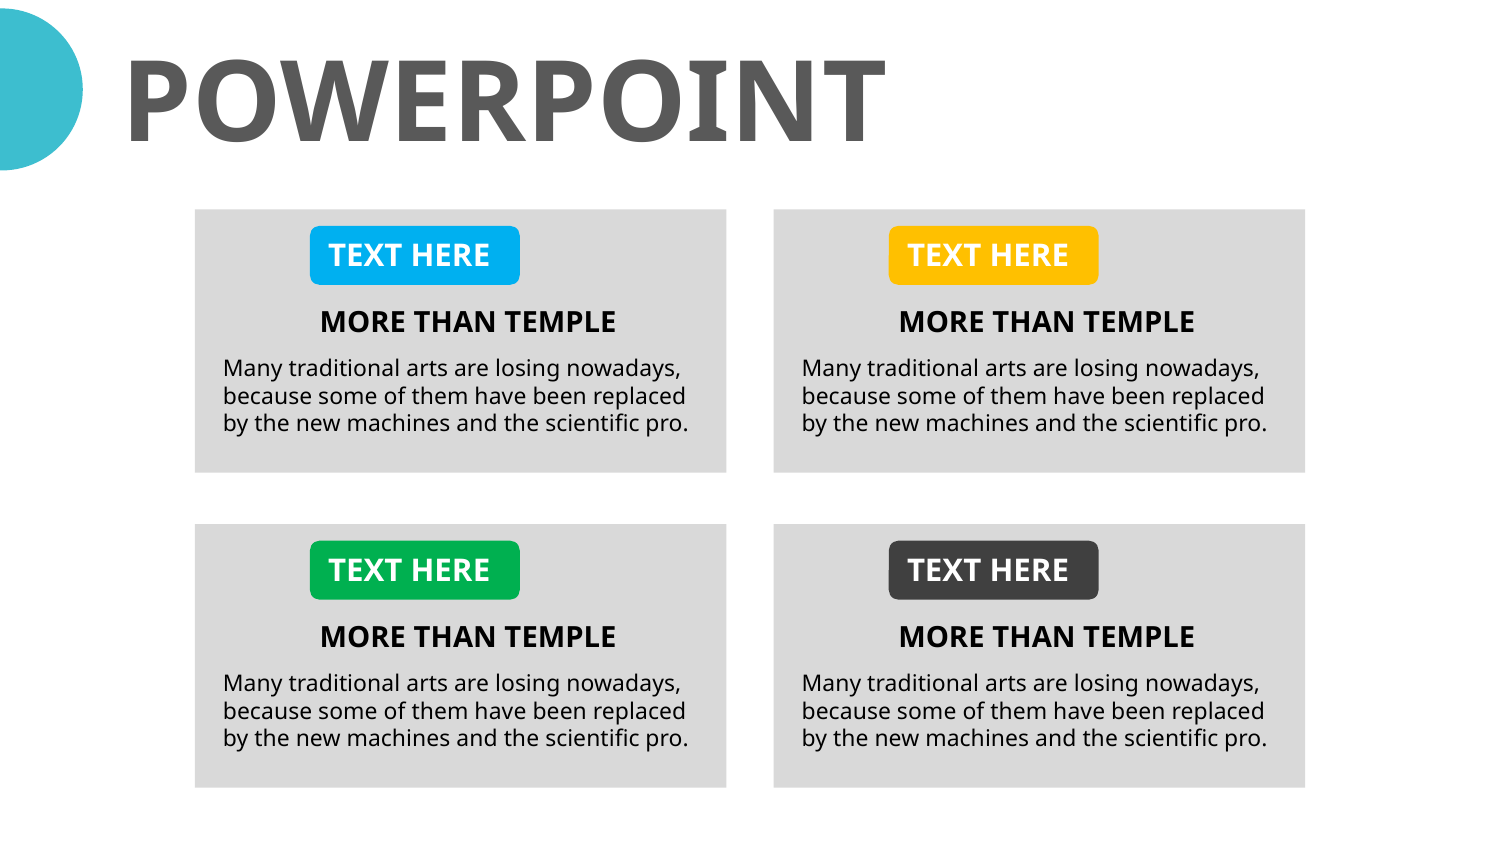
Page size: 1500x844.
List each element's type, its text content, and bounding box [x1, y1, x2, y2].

text_box [772, 522, 1307, 790]
text_box [0, 6, 85, 173]
text_box MORE THAN TEMPLE [883, 610, 1211, 661]
text_box Many traditional arts are losing nowadays, because some of them have been replaced by the new machines and the scientific pro. [786, 661, 1306, 787]
text_box MORE THAN TEMPLE [304, 610, 632, 661]
text_box Many traditional arts are losing nowadays, because some of them have been replaced by the new machines and the scientific pro. [208, 661, 727, 787]
text_box [193, 522, 728, 790]
text_box POWERPOINT [106, 21, 903, 171]
text_box [886, 538, 1101, 602]
text_box TEXT HERE [892, 542, 1085, 595]
text_box [307, 538, 522, 602]
text_box MORE THAN TEMPLE [883, 295, 1211, 346]
text_box Many traditional arts are losing nowadays, because some of them have been replaced by the new machines and the scientific pro. [786, 346, 1306, 472]
text_box [886, 223, 1101, 287]
text_box TEXT HERE [313, 542, 506, 595]
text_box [194, 209, 727, 474]
text_box [772, 207, 1307, 475]
text_box TEXT HERE [892, 227, 1085, 280]
